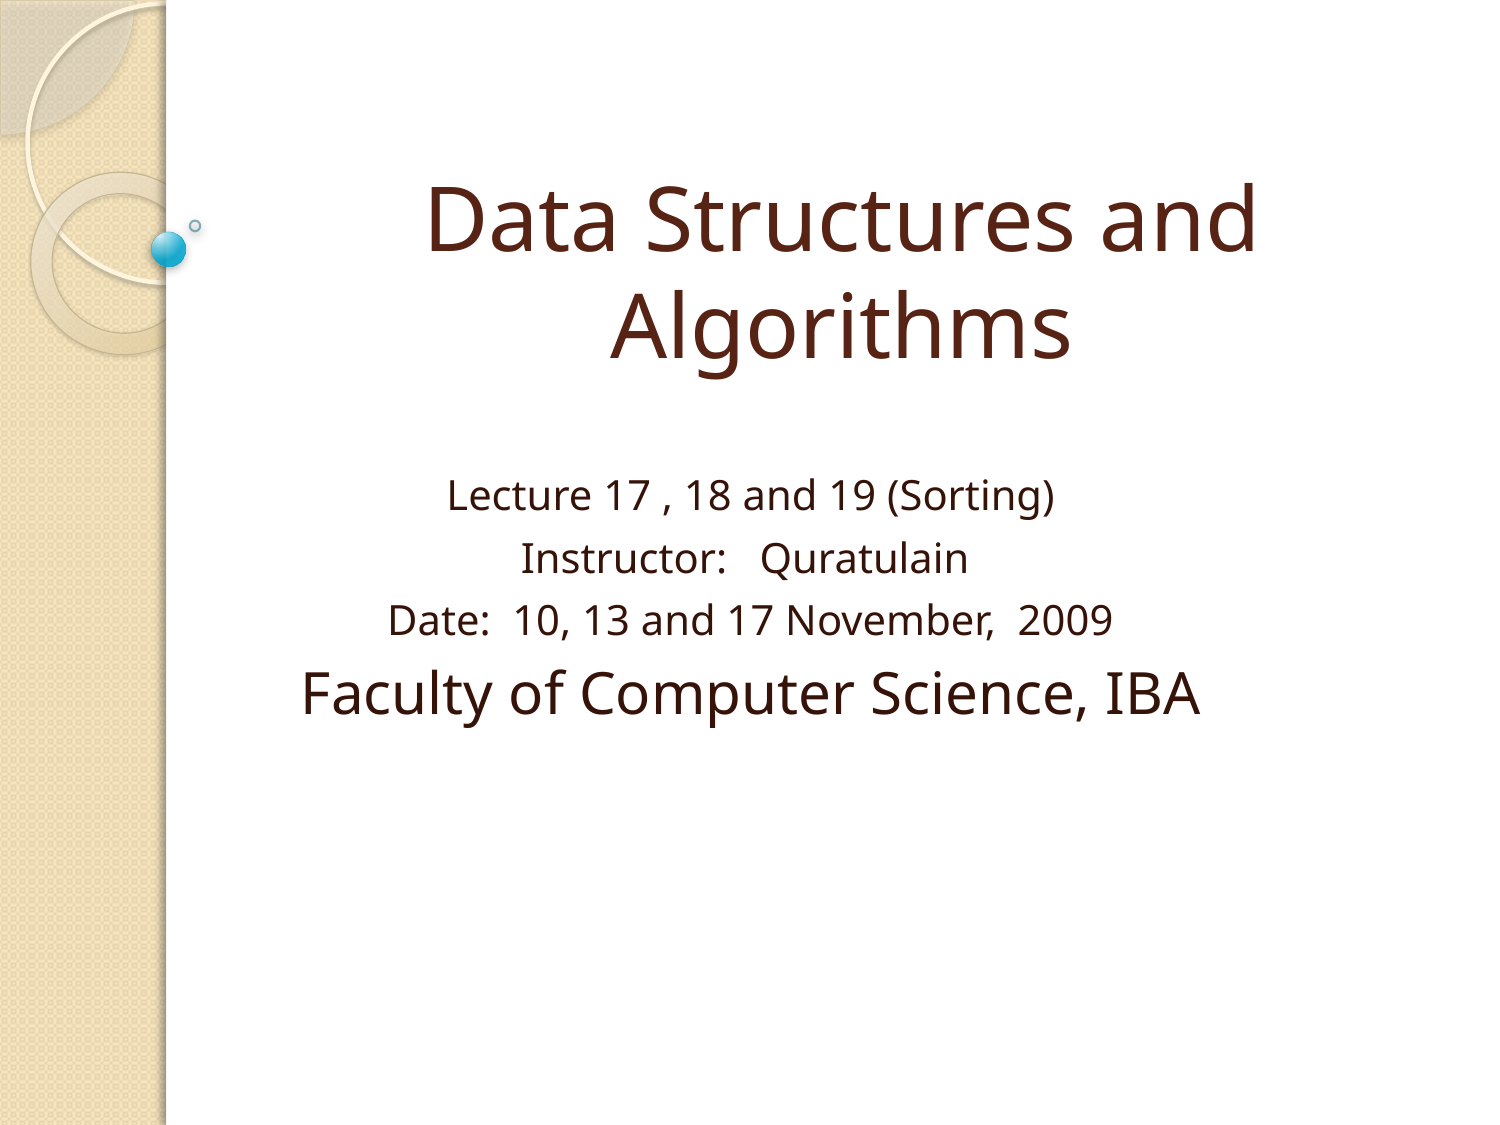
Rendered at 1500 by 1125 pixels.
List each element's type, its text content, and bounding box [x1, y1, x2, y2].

title Data Structures and Algorithms [234, 128, 1450, 492]
subtitle Lecture 17 , 18 and 19 (Sorting) Instructor: Quratulain Date: 10, 13 and 17 November, 2009 Faculty of Computer Science, IBA [245, 468, 1251, 856]
